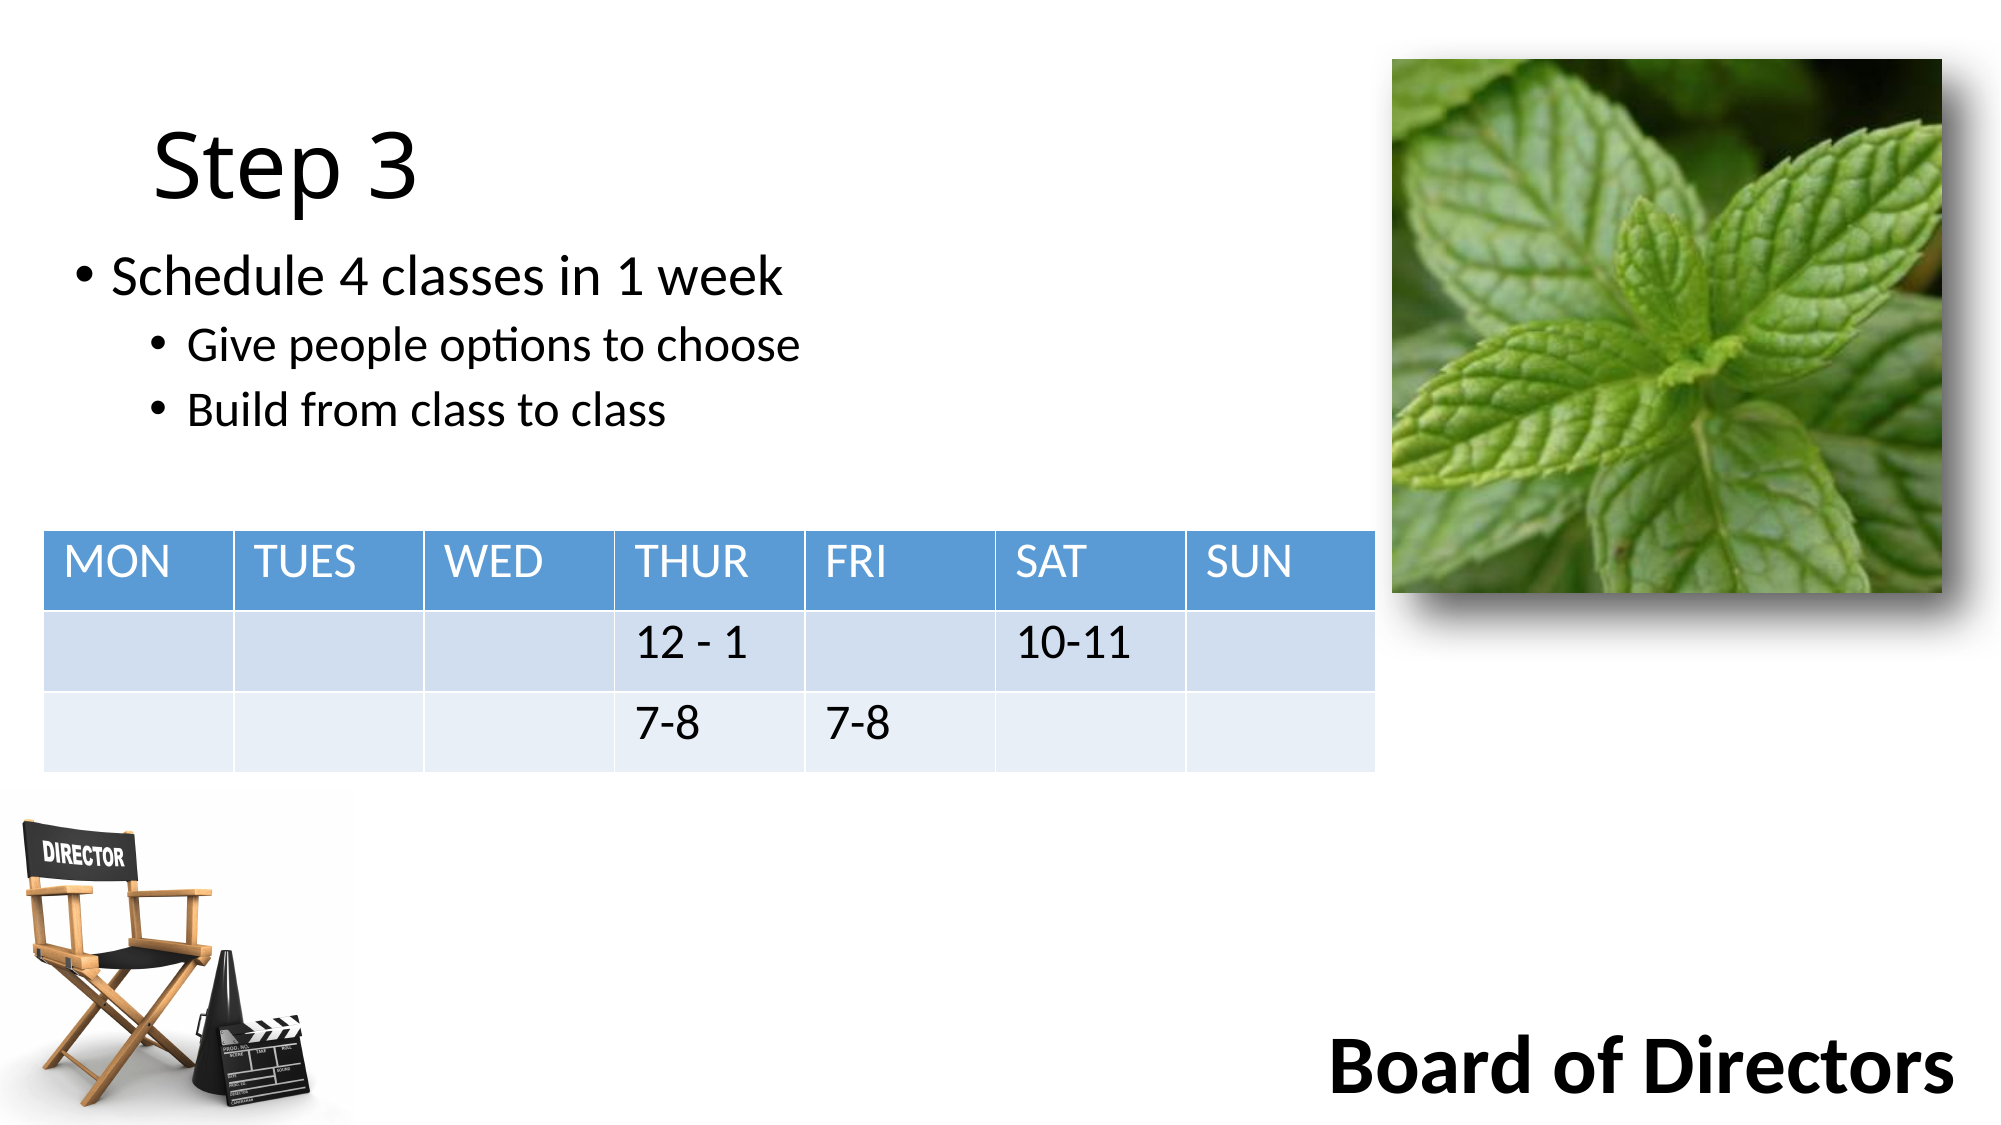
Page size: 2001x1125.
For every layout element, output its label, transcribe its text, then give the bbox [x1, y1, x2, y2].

table_header FRI [806, 531, 995, 610]
table_cell [1187, 693, 1375, 772]
picture [1392, 59, 1942, 593]
table_header MON [44, 531, 233, 610]
title Step 3 [137, 59, 1392, 237]
table_cell [44, 612, 233, 691]
list Schedule 4 classes in 1 week Give people options to choose Build from class to class [59, 237, 1387, 621]
picture [0, 788, 353, 1125]
table_cell [996, 693, 1185, 772]
table_cell 12 - 1 [615, 612, 804, 691]
table_cell [235, 693, 423, 772]
table_cell [425, 612, 614, 691]
table_header SAT [996, 531, 1185, 610]
table_cell 10-11 [996, 612, 1185, 691]
table_cell 7-8 [806, 693, 995, 772]
table_cell [235, 612, 423, 691]
table_header TUES [235, 531, 423, 610]
table_cell [1187, 612, 1375, 691]
table_cell [425, 693, 614, 772]
table_header SUN [1187, 531, 1375, 610]
table_header THUR [615, 531, 804, 610]
table_cell 7-8 [615, 693, 804, 772]
table_cell [44, 693, 233, 772]
table_header WED [425, 531, 614, 610]
table_cell [806, 612, 995, 691]
